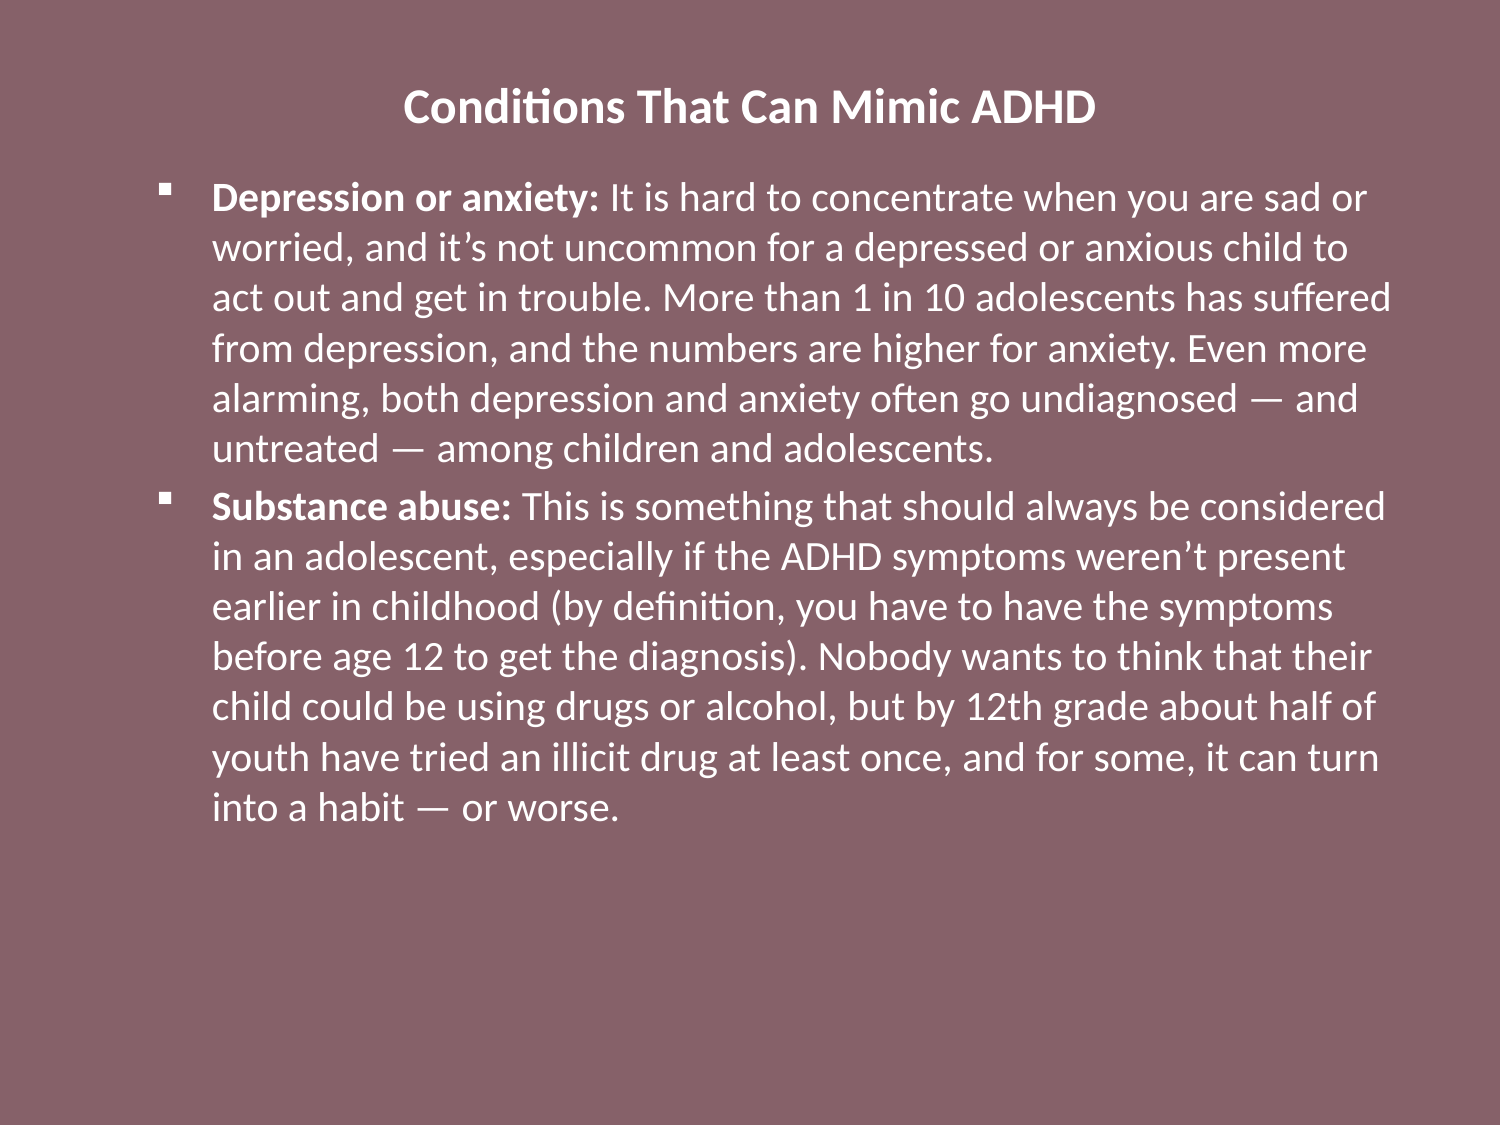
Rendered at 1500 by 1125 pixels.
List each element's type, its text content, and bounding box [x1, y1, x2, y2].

title Conditions That Can Mimic ADHD [75, 45, 1425, 162]
list Depression or anxiety: It is hard to concentrate when you are sad or worried, and it’s not uncommon for a depressed or anxious child to act out and get in trouble. More than 1 in 10 adolescents has suffered from depression, and the numbers are higher for anxiety. Even more alarming, both depression and anxiety often go undiagnosed — and untreated — among children and adolescents. Substance abuse: This is something that should always be considered in an adolescent, especially if the ADHD symptoms weren’t present earlier in childhood (by definition, you have to have the symptoms before age 12 to get the diagnosis). Nobody wants to think that their child could be using drugs or alcohol, but by 12th grade about half of youth have tried an illicit drug at least once, and for some, it can turn into a habit — or worse. [75, 162, 1425, 1005]
